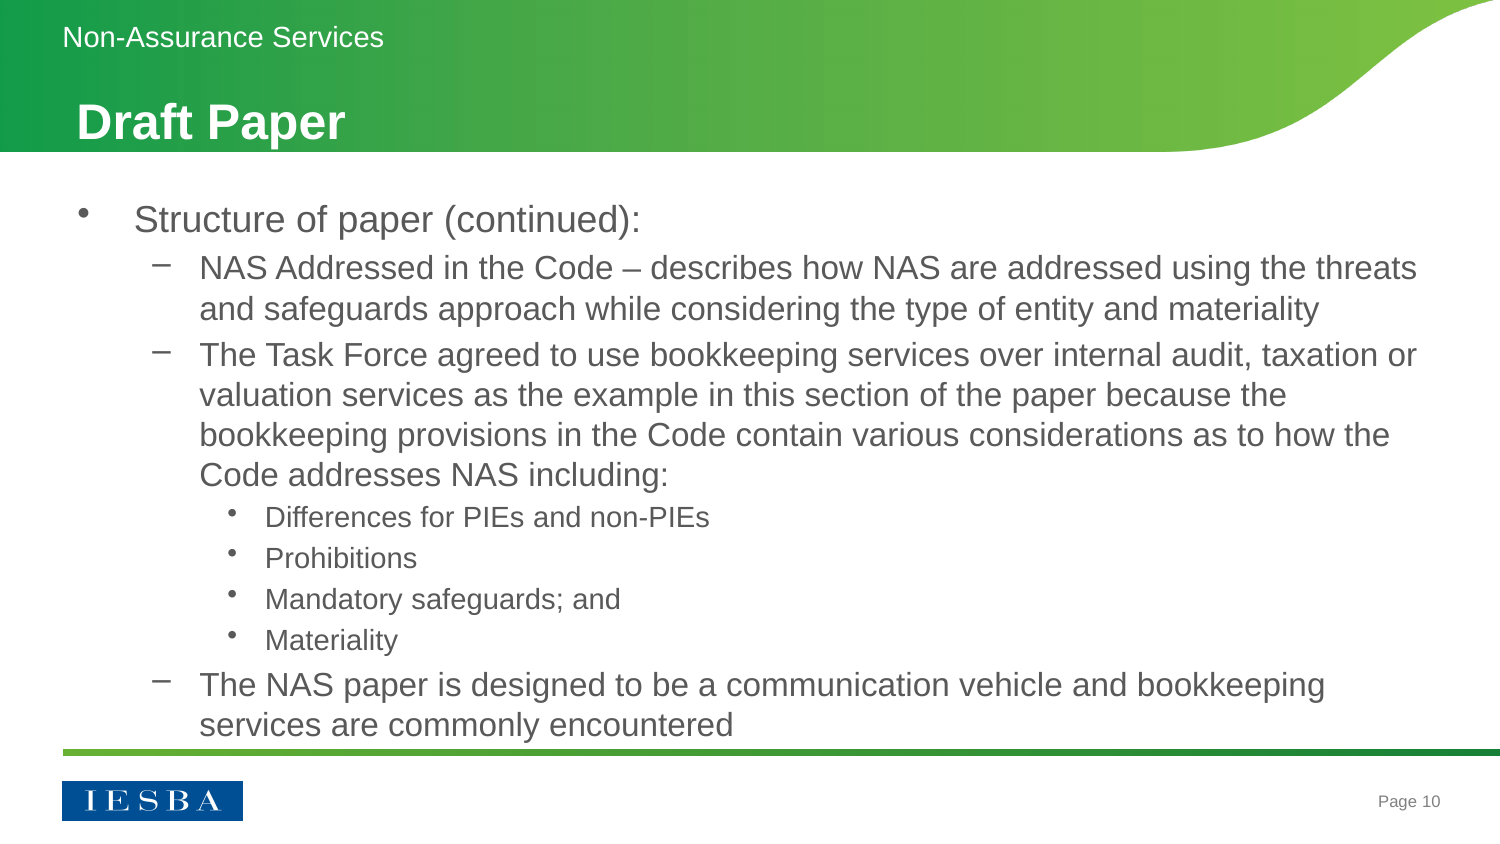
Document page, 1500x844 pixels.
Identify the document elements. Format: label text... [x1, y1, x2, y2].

title Draft Paper [62, 56, 1300, 122]
subtitle Non-Assurance Services [62, 18, 500, 47]
list Structure of paper (continued): NAS Addressed in the Code – describes how NAS are addressed using the threats and safeguards approach while considering the type of entity and materiality The Task Force agreed to use bookkeeping services over internal audit, taxation or valuation services as the example in this section of the paper because the bookkeeping provisions in the Code contain various considerations as to how the Code addresses NAS including: Differences for PIEs and non-PIEs Prohibitions Mandatory safeguards; and Materiality The NAS paper is designed to be a communication vehicle and bookkeeping services are commonly encountered [62, 187, 1450, 694]
picture [0, 0, 1497, 152]
picture [62, 781, 243, 821]
